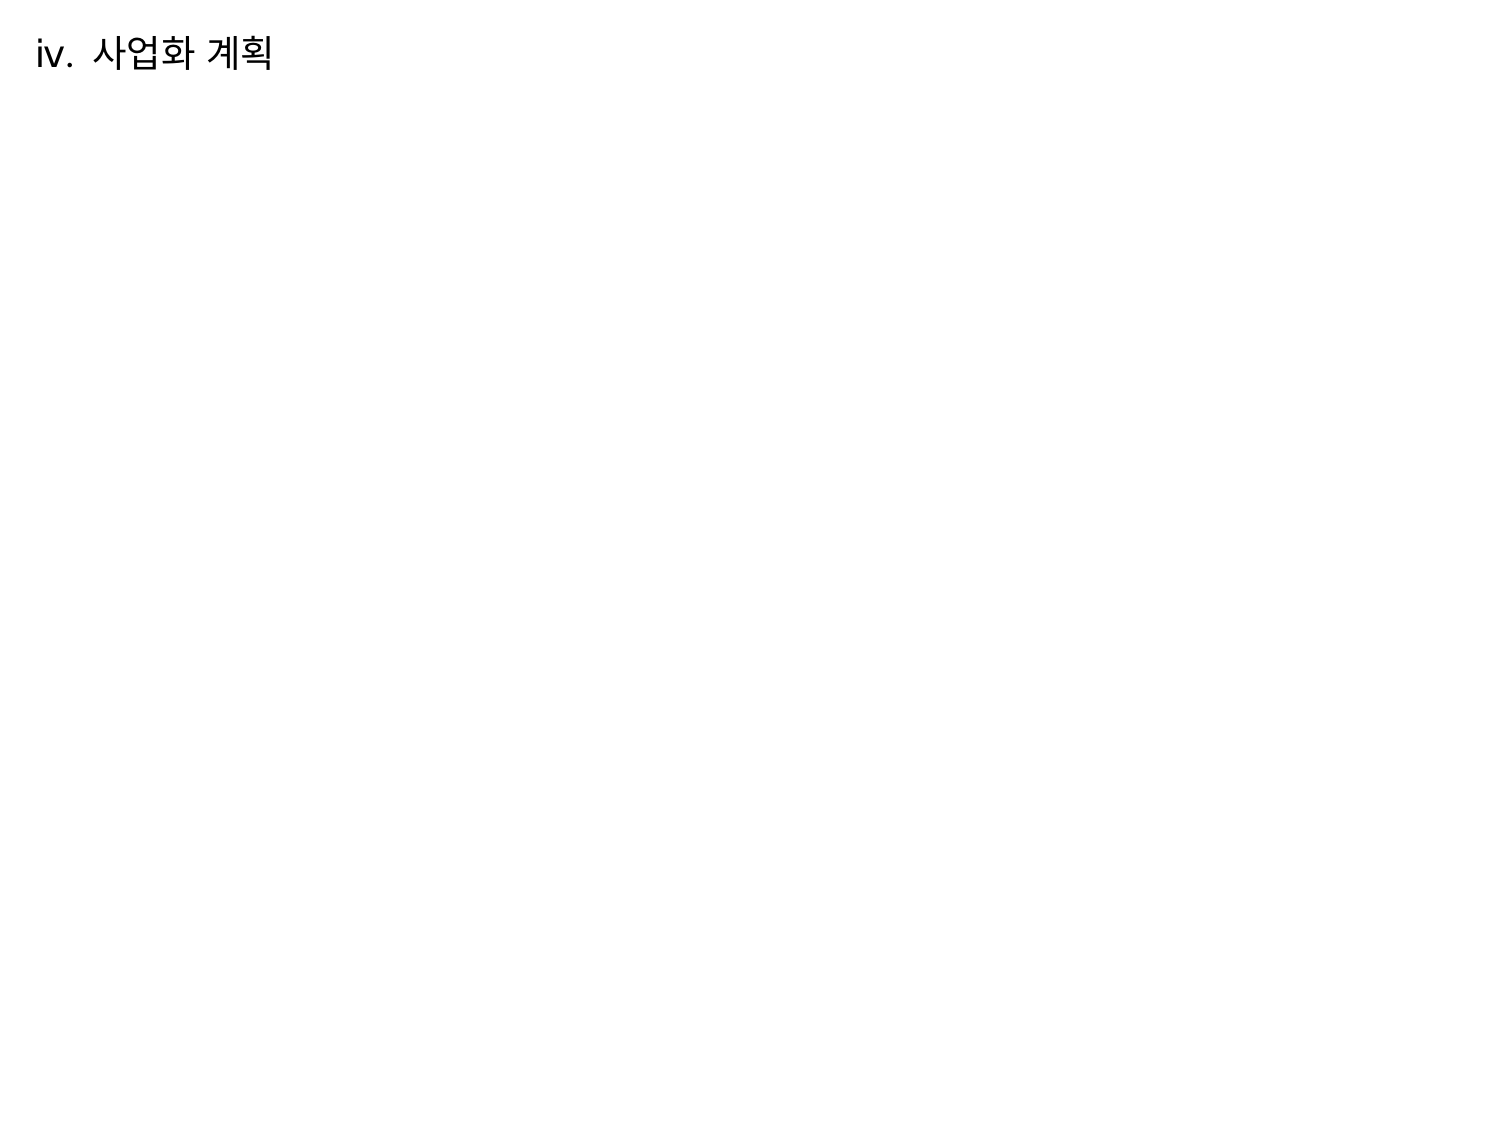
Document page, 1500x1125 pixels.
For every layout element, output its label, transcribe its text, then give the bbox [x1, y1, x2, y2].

text_box ⅳ. 사업화 계획 [20, 22, 662, 83]
